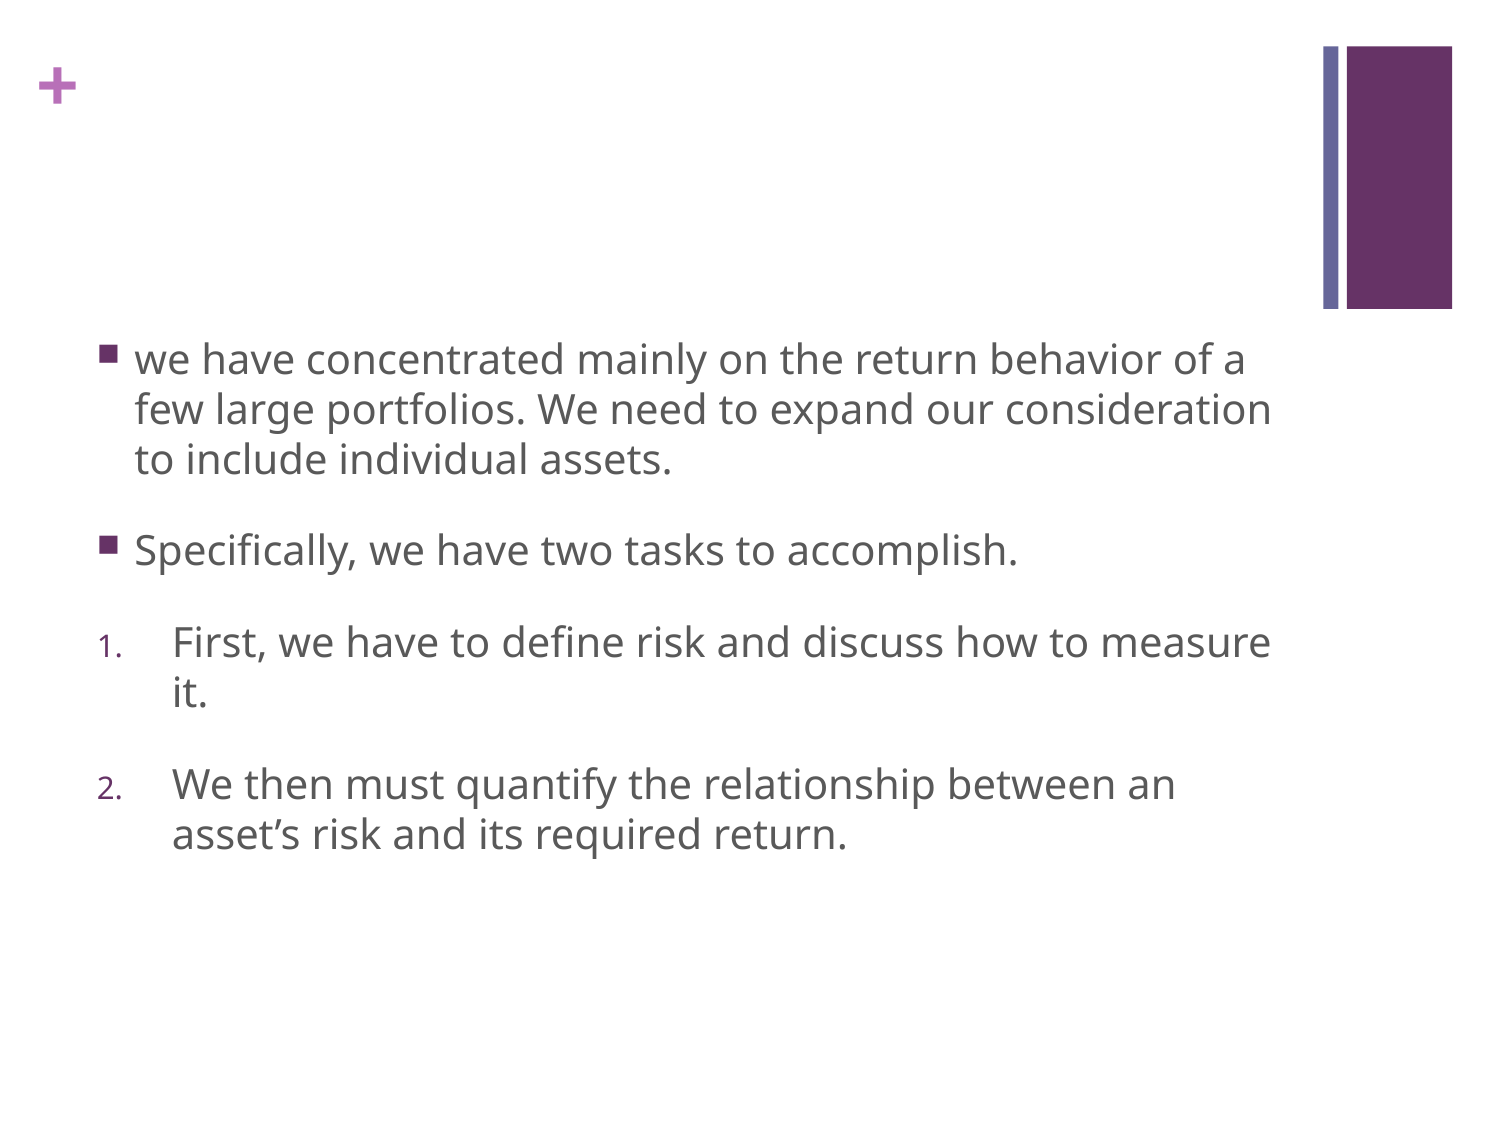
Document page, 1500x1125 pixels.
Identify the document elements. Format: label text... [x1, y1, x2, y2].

list we have concentrated mainly on the return behavior of a few large portfolios. We need to expand our consideration to include individual assets. Specifically, we have two tasks to accomplish. First, we have to define risk and discuss how to measure it. We then must quantify the relationship between an asset’s risk and its required return. [81, 324, 1322, 1005]
